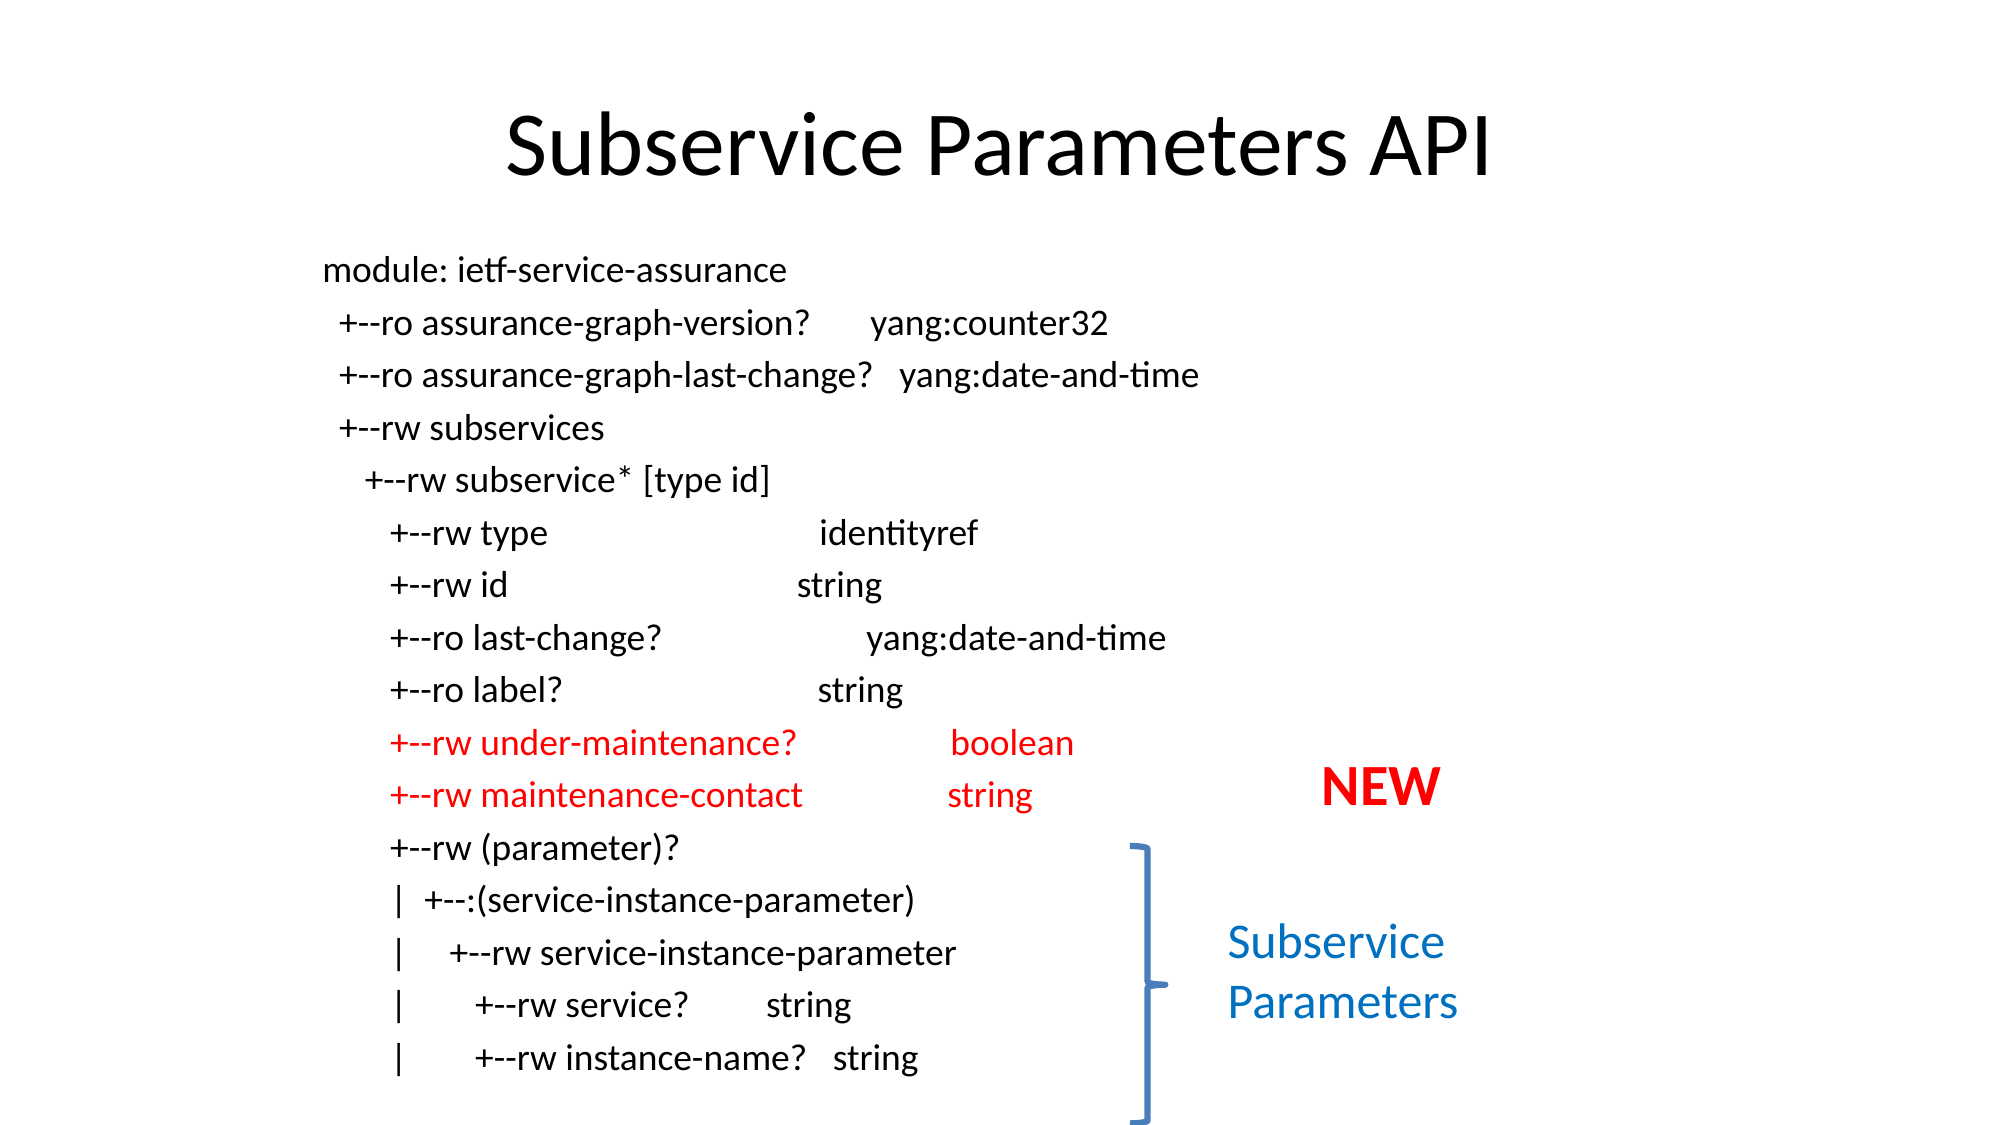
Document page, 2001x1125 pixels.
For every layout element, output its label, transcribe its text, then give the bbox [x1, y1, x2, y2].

text_box Subservice Parameters [1212, 901, 1556, 1037]
text_box module: ietf-service-assurance +--ro assurance-graph-version? yang:counter32 +--ro assurance-graph-last-change? yang:date-and-time +--rw subservices +--rw subservice* [type id] +--rw type identityref +--rw id string +--ro last-change? yang:date-and-time +--ro label? string +--rw under-maintenance? boolean +--rw maintenance-contact string +--rw (parameter)? | +--:(service-instance-parameter) | +--rw service-instance-parameter | +--rw service? string | +--rw instance-name? string [307, 237, 1693, 1125]
text_box NEW [1307, 739, 1496, 825]
text_box [1129, 845, 1167, 1125]
title Subservice Parameters API [99, 45, 1900, 233]
